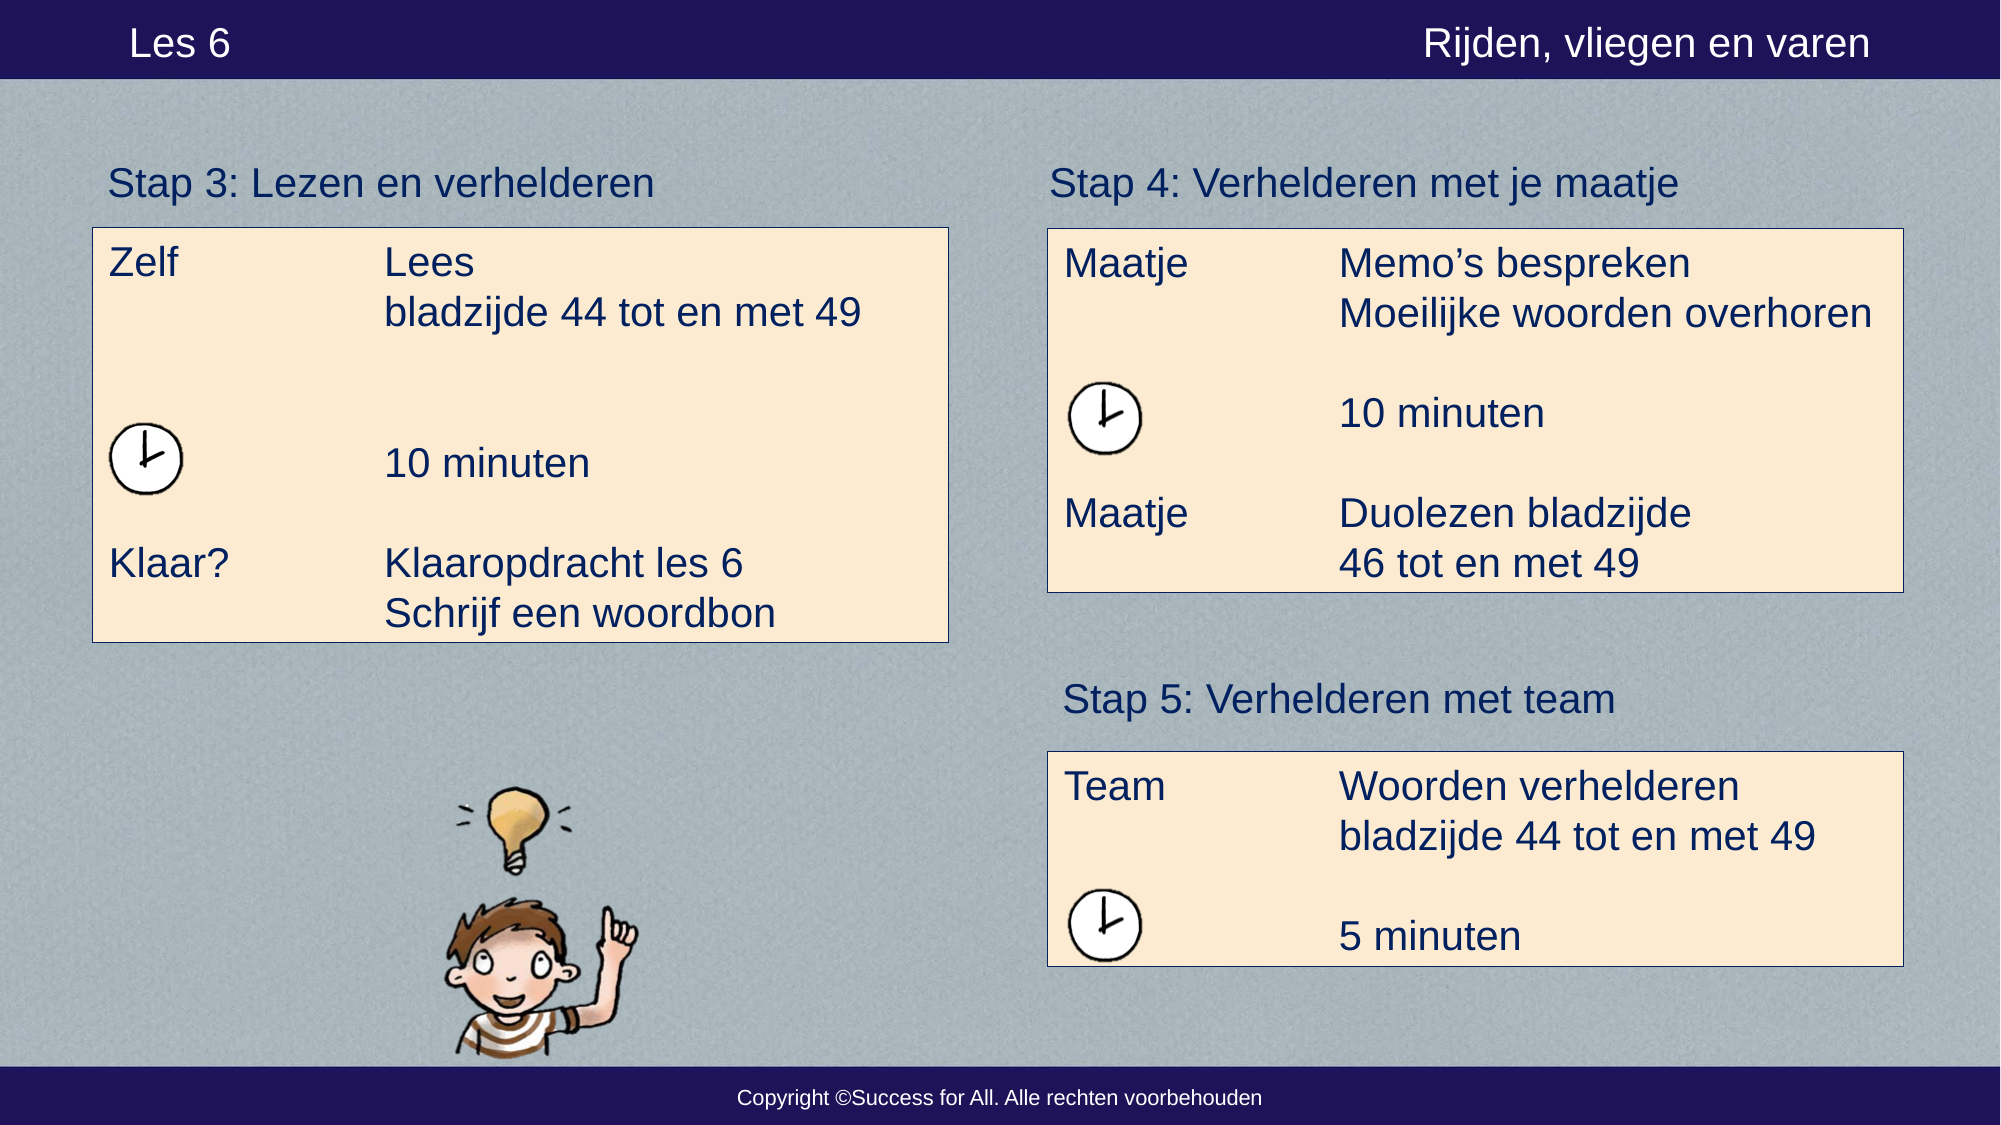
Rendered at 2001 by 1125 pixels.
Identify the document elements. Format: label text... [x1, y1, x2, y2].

text_box Stap 4: Verhelderen met je maatje [999, 148, 1886, 214]
text_box Zelf Lees bladzijde 44 tot en met 49 10 minuten Klaar? Klaaropdracht les 6 Schrijf een woordbon [92, 227, 949, 643]
picture [0, 0, 2001, 1125]
text_box Stap 3: Lezen en verhelderen [92, 148, 885, 214]
text_box Copyright ©Success for All. Alle rechten voorbehouden [0, 1076, 2000, 1125]
text_box Team Woorden verhelderen bladzijde 44 tot en met 49 5 minuten [1047, 751, 1904, 967]
text_box Stap 5: Verhelderen met team [1047, 664, 1886, 730]
text_box Les 6 [114, 8, 354, 73]
text_box Rijden, vliegen en varen [999, 8, 1886, 73]
text_box Maatje Memo’s bespreken Moeilijke woorden overhoren 10 minuten Maatje Duolezen bladzijde 46 tot en met 49 [1047, 228, 1904, 593]
